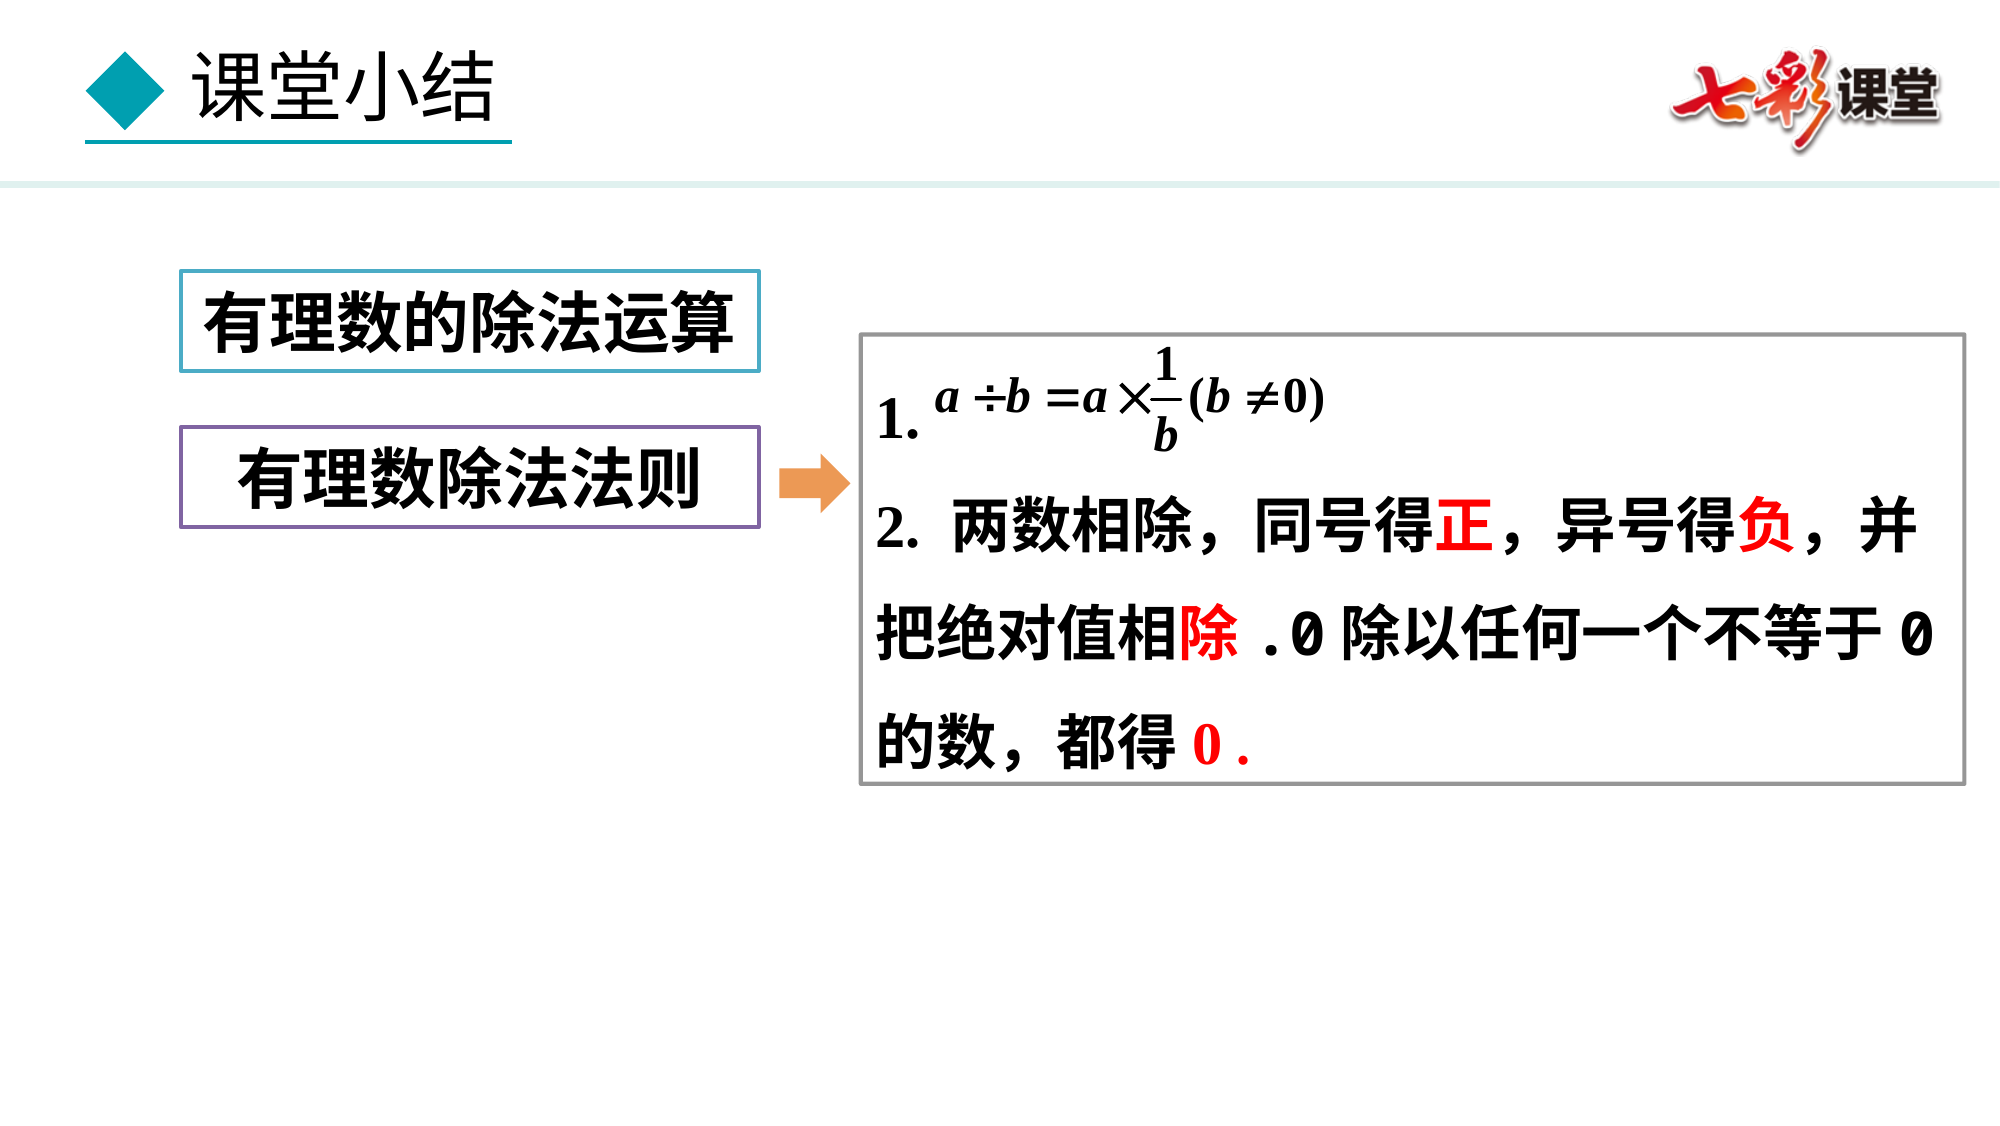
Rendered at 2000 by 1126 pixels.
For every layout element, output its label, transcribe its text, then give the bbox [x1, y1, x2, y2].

text_box 有理数除法法则 [179, 425, 761, 529]
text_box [860, 328, 1965, 790]
picture [1666, 42, 1948, 157]
text_box 有理数的除法运算 [179, 269, 761, 373]
text_box [779, 453, 851, 514]
